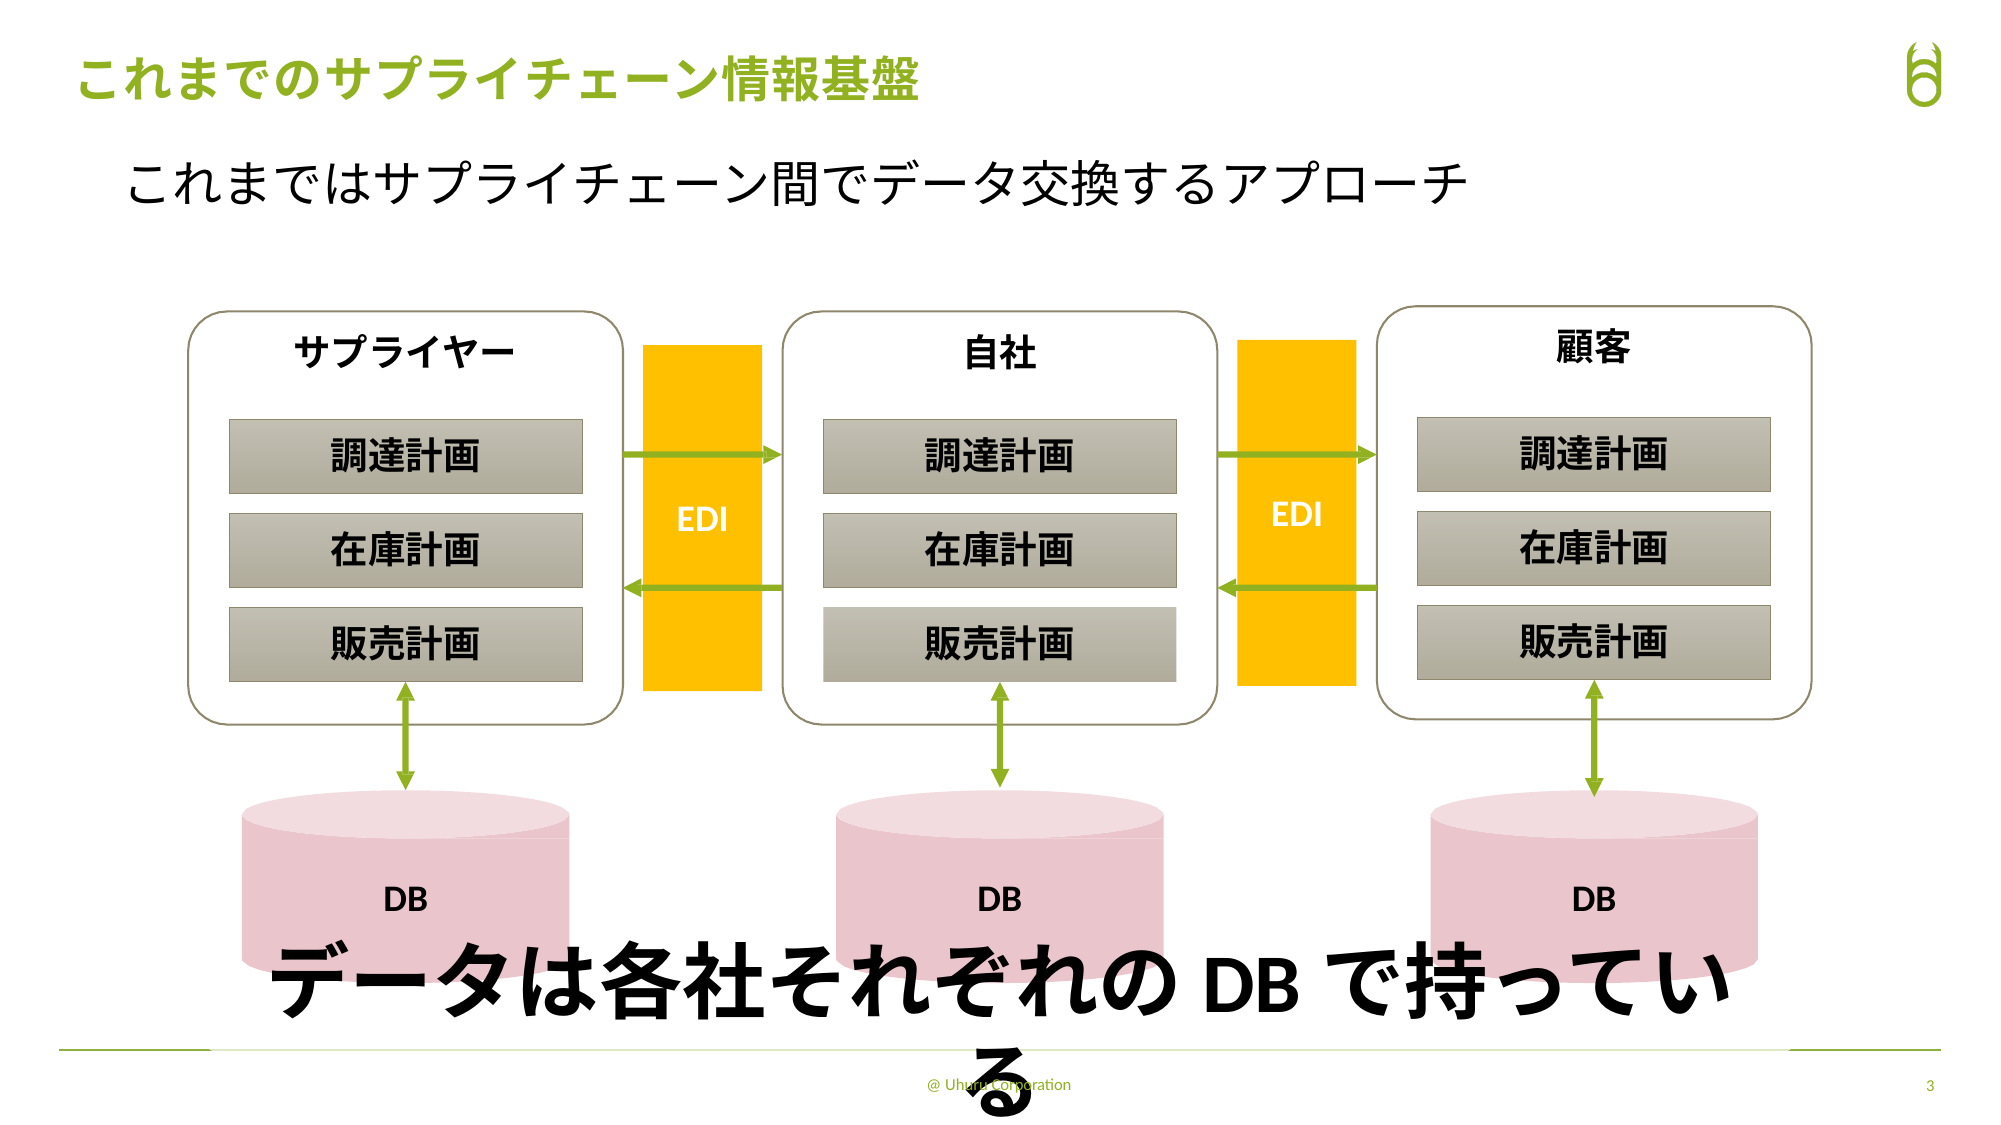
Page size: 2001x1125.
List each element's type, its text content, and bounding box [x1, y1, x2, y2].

text_box 在庫計画 [328, 523, 483, 571]
text_box [1417, 511, 1771, 586]
text_box 在庫計画 [1517, 521, 1672, 569]
text_box 販売計画 [1517, 615, 1672, 663]
text_box DB DB DB データは各社それぞれのDBで持っている [239, 867, 1760, 1125]
text_box [1376, 306, 1812, 720]
text_box [643, 591, 763, 692]
text_box [990, 681, 1010, 788]
text_box [823, 419, 1177, 494]
text_box [782, 311, 1218, 725]
text_box [622, 445, 783, 464]
text_box [1417, 605, 1771, 680]
title これまではサプライチェーン間でデータ交換するアプローチ [120, 149, 1475, 340]
text_box EDI [674, 491, 731, 539]
text_box サプライヤー [291, 326, 521, 374]
text_box [229, 607, 583, 682]
text_box 調達計画 [328, 429, 483, 477]
text_box [643, 458, 763, 584]
text_box [1237, 591, 1357, 686]
text_box [1417, 417, 1771, 492]
text_box [823, 607, 1177, 682]
text_box 販売計画 [922, 617, 1078, 665]
text_box [229, 419, 583, 494]
text_box [229, 513, 583, 588]
text_box [643, 345, 763, 451]
text_box 販売計画 [328, 617, 483, 665]
text_box [1237, 458, 1357, 584]
text_box [622, 578, 783, 598]
text_box [188, 311, 623, 725]
text_box [1217, 578, 1377, 598]
text_box 調達計画 [1517, 427, 1672, 475]
slide_number 3 [1921, 1073, 1939, 1125]
text_box [1584, 679, 1604, 797]
text_box 顧客 [1554, 320, 1634, 368]
picture [1906, 41, 1942, 107]
text_box [1217, 445, 1377, 464]
footer @ Uhuru Corporation [924, 1073, 1076, 1125]
text_box ⾃社 [960, 326, 1040, 374]
text_box [188, 787, 1812, 1057]
text_box これまでのサプライチェーン情報基盤 [71, 46, 931, 108]
text_box [823, 513, 1177, 588]
text_box [396, 681, 415, 791]
text_box 調達計画 [922, 429, 1078, 477]
text_box [1237, 339, 1357, 451]
text_box EDI [1268, 486, 1326, 534]
text_box 在庫計画 [922, 523, 1078, 571]
